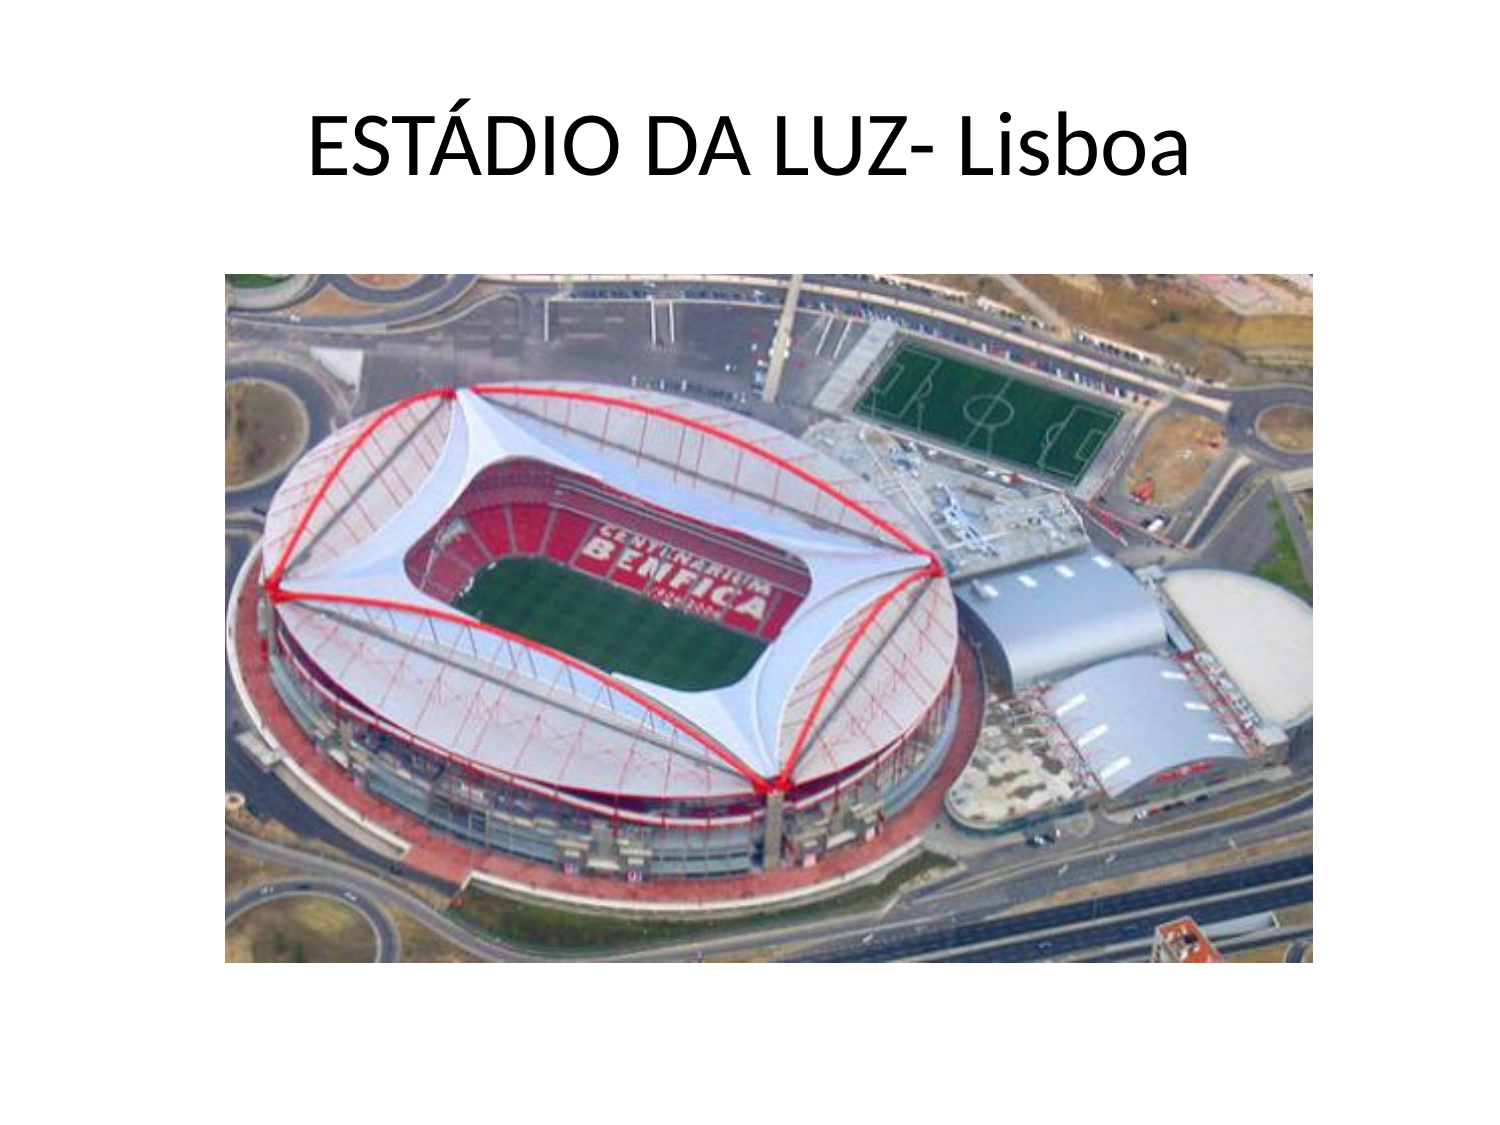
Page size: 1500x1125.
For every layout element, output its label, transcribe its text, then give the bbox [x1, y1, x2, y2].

title ESTÁDIO DA LUZ- Lisboa [75, 45, 1425, 233]
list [224, 274, 1313, 963]
